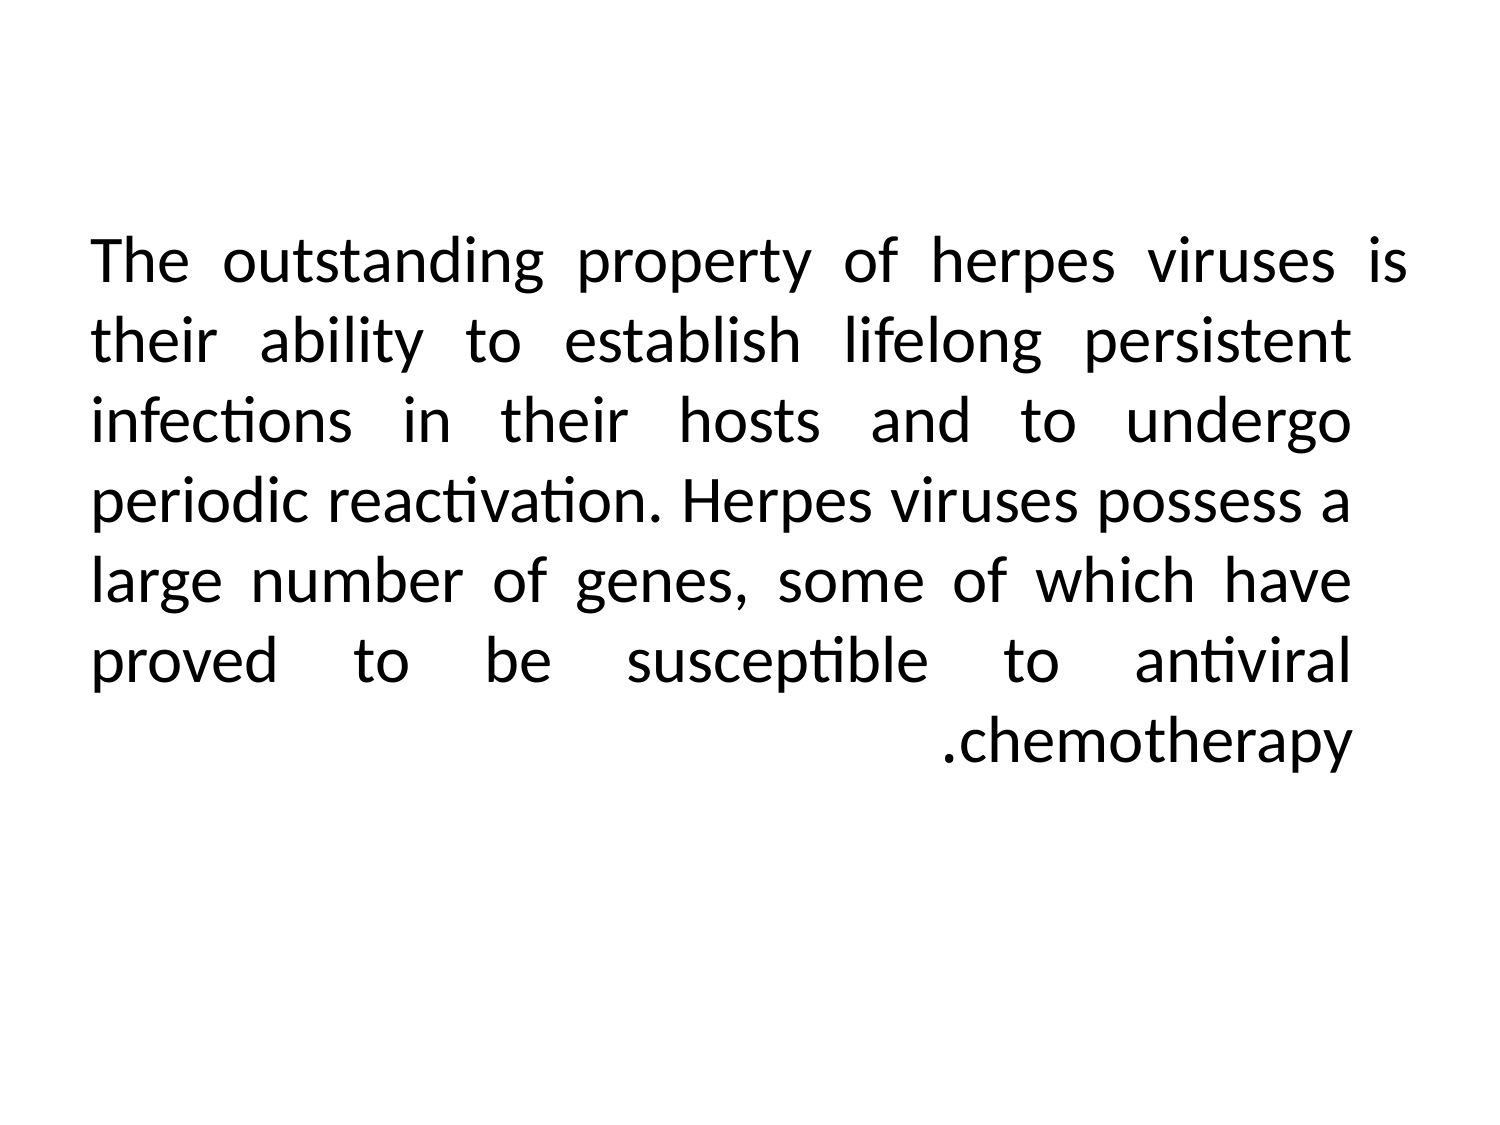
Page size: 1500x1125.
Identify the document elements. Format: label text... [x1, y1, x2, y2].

list The outstanding property of herpes viruses is their ability to establish lifelong persistent infections in their hosts and to undergo periodic reactivation. Herpes viruses possess a large number of genes, some of which have proved to be susceptible to antiviral chemotherapy. [75, 208, 1425, 1005]
